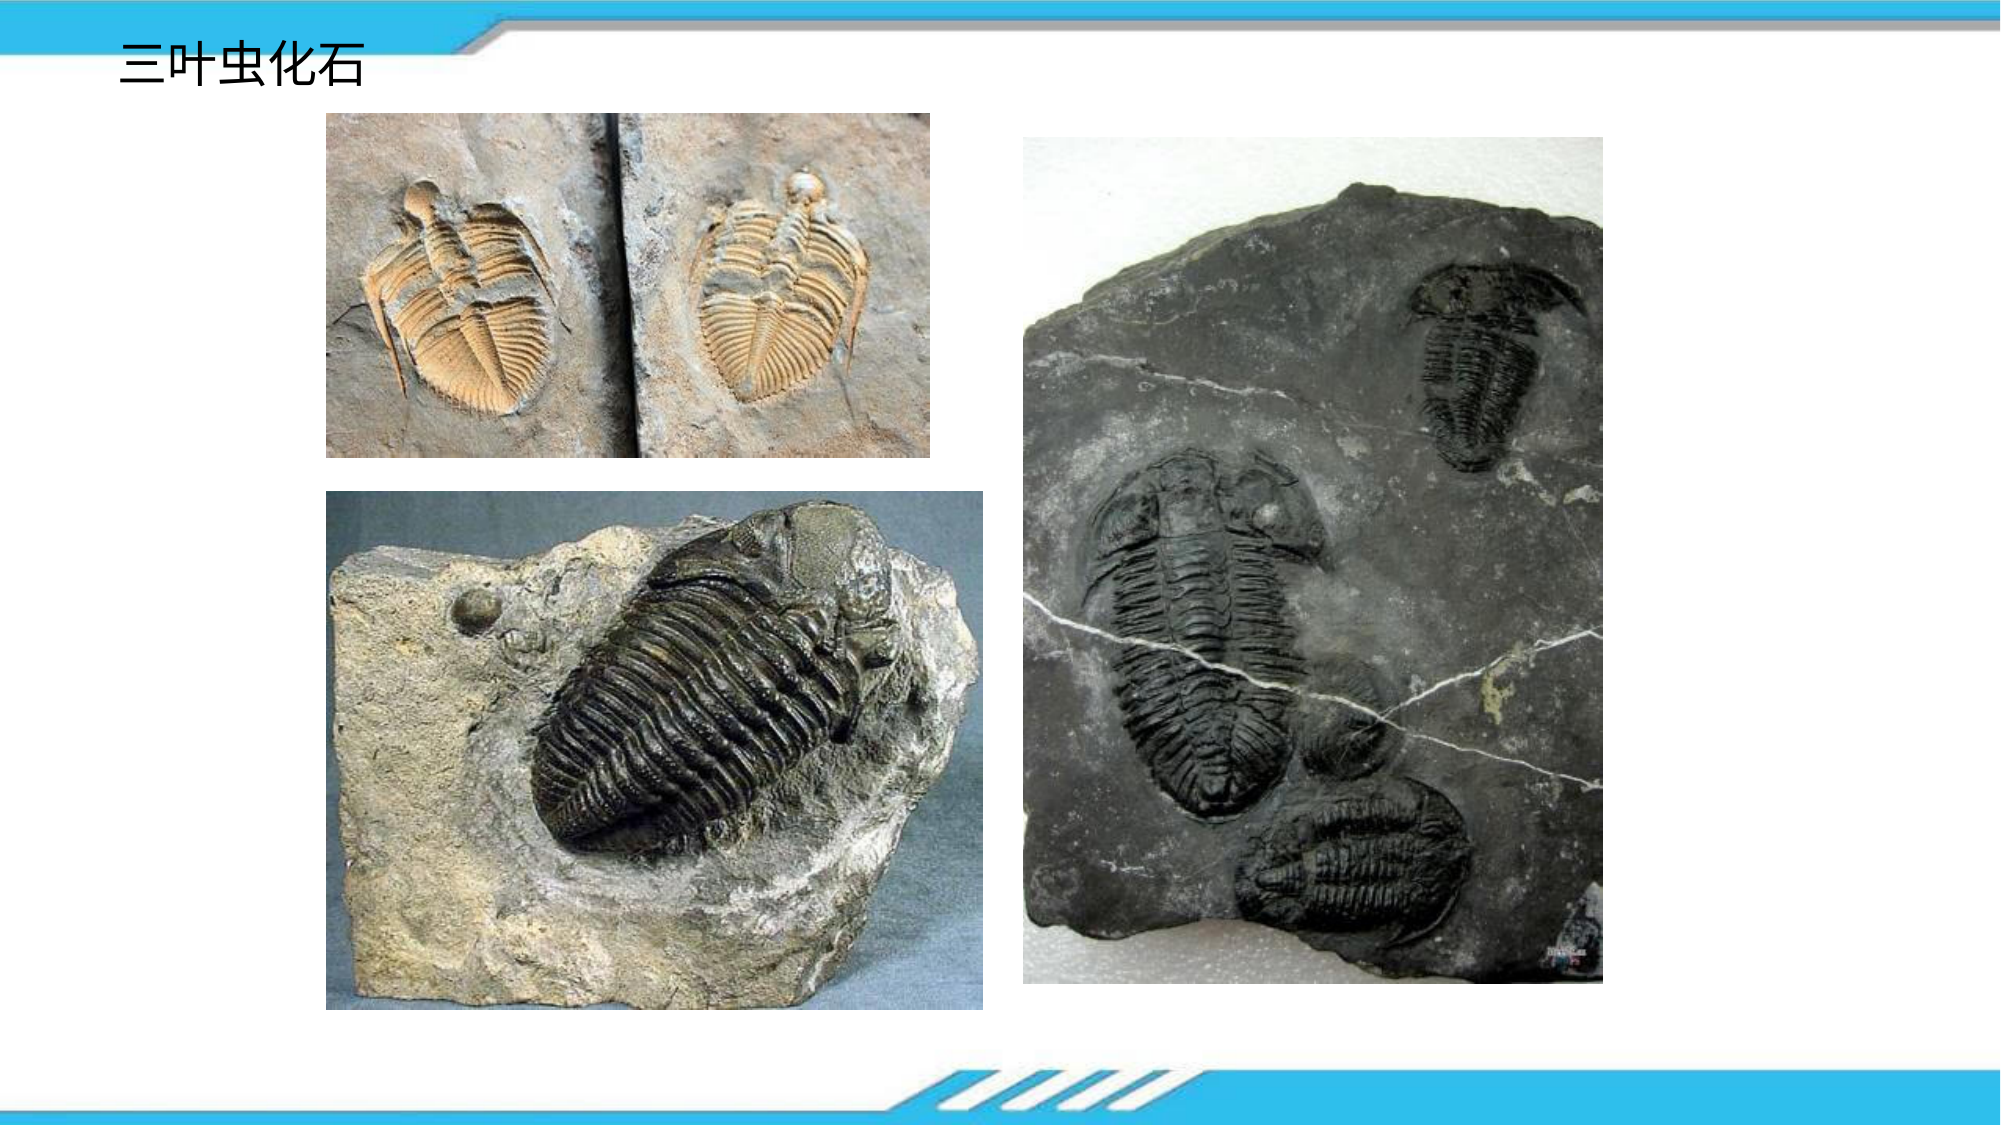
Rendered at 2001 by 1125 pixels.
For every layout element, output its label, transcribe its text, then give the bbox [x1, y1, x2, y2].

title 三叶虫化石 [102, 11, 1583, 114]
picture [0, 0, 2001, 1125]
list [326, 113, 931, 458]
